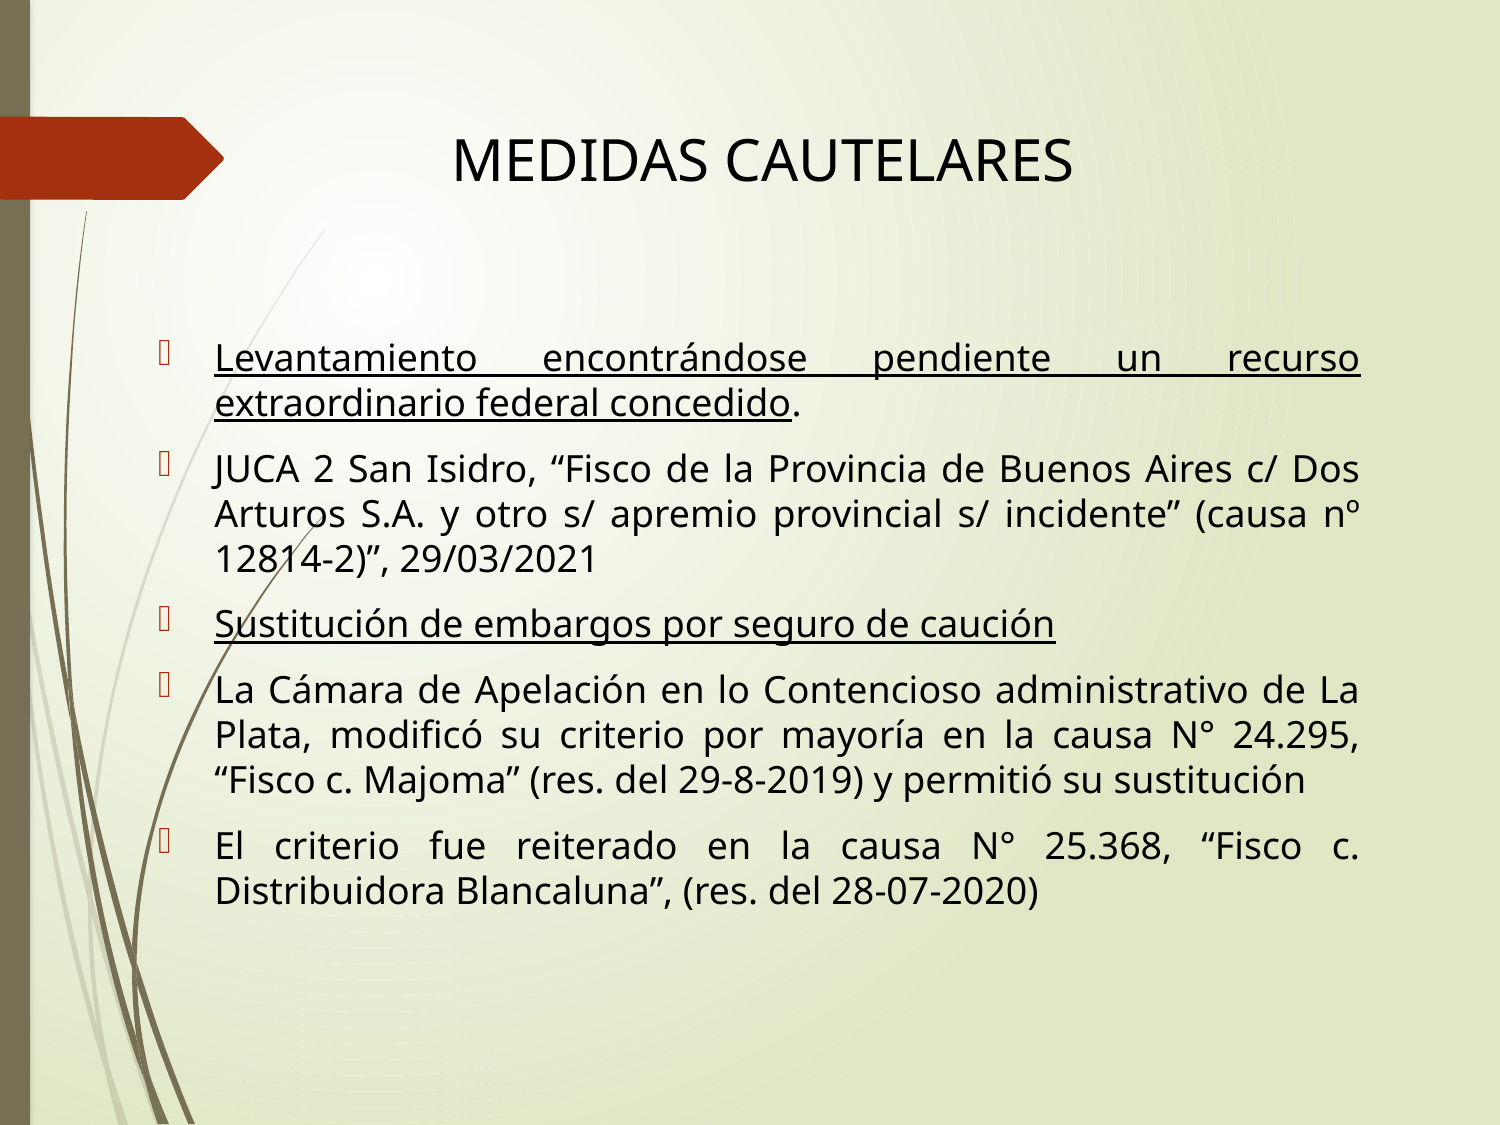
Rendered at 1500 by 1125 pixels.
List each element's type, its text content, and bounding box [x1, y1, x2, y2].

list Levantamiento encontrándose pendiente un recurso extraordinario federal concedido. JUCA 2 San Isidro, “Fisco de la Provincia de Buenos Aires c/ Dos Arturos S.A. y otro s/ apremio provincial s/ incidente” (causa nº 12814-2)”, 29/03/2021 Sustitución de embargos por seguro de caución La Cámara de Apelación en lo Contencioso administrativo de La Plata, modificó su criterio por mayoría en la causa N° 24.295, “Fisco c. Majoma” (res. del 29-8-2019) y permitió su sustitución El criterio fue reiterado en la causa N° 25.368, “Fisco c. Distribuidora Blancaluna”, (res. del 28-07-2020) [143, 326, 1376, 1012]
title Medidas cautelares [230, 116, 1312, 326]
